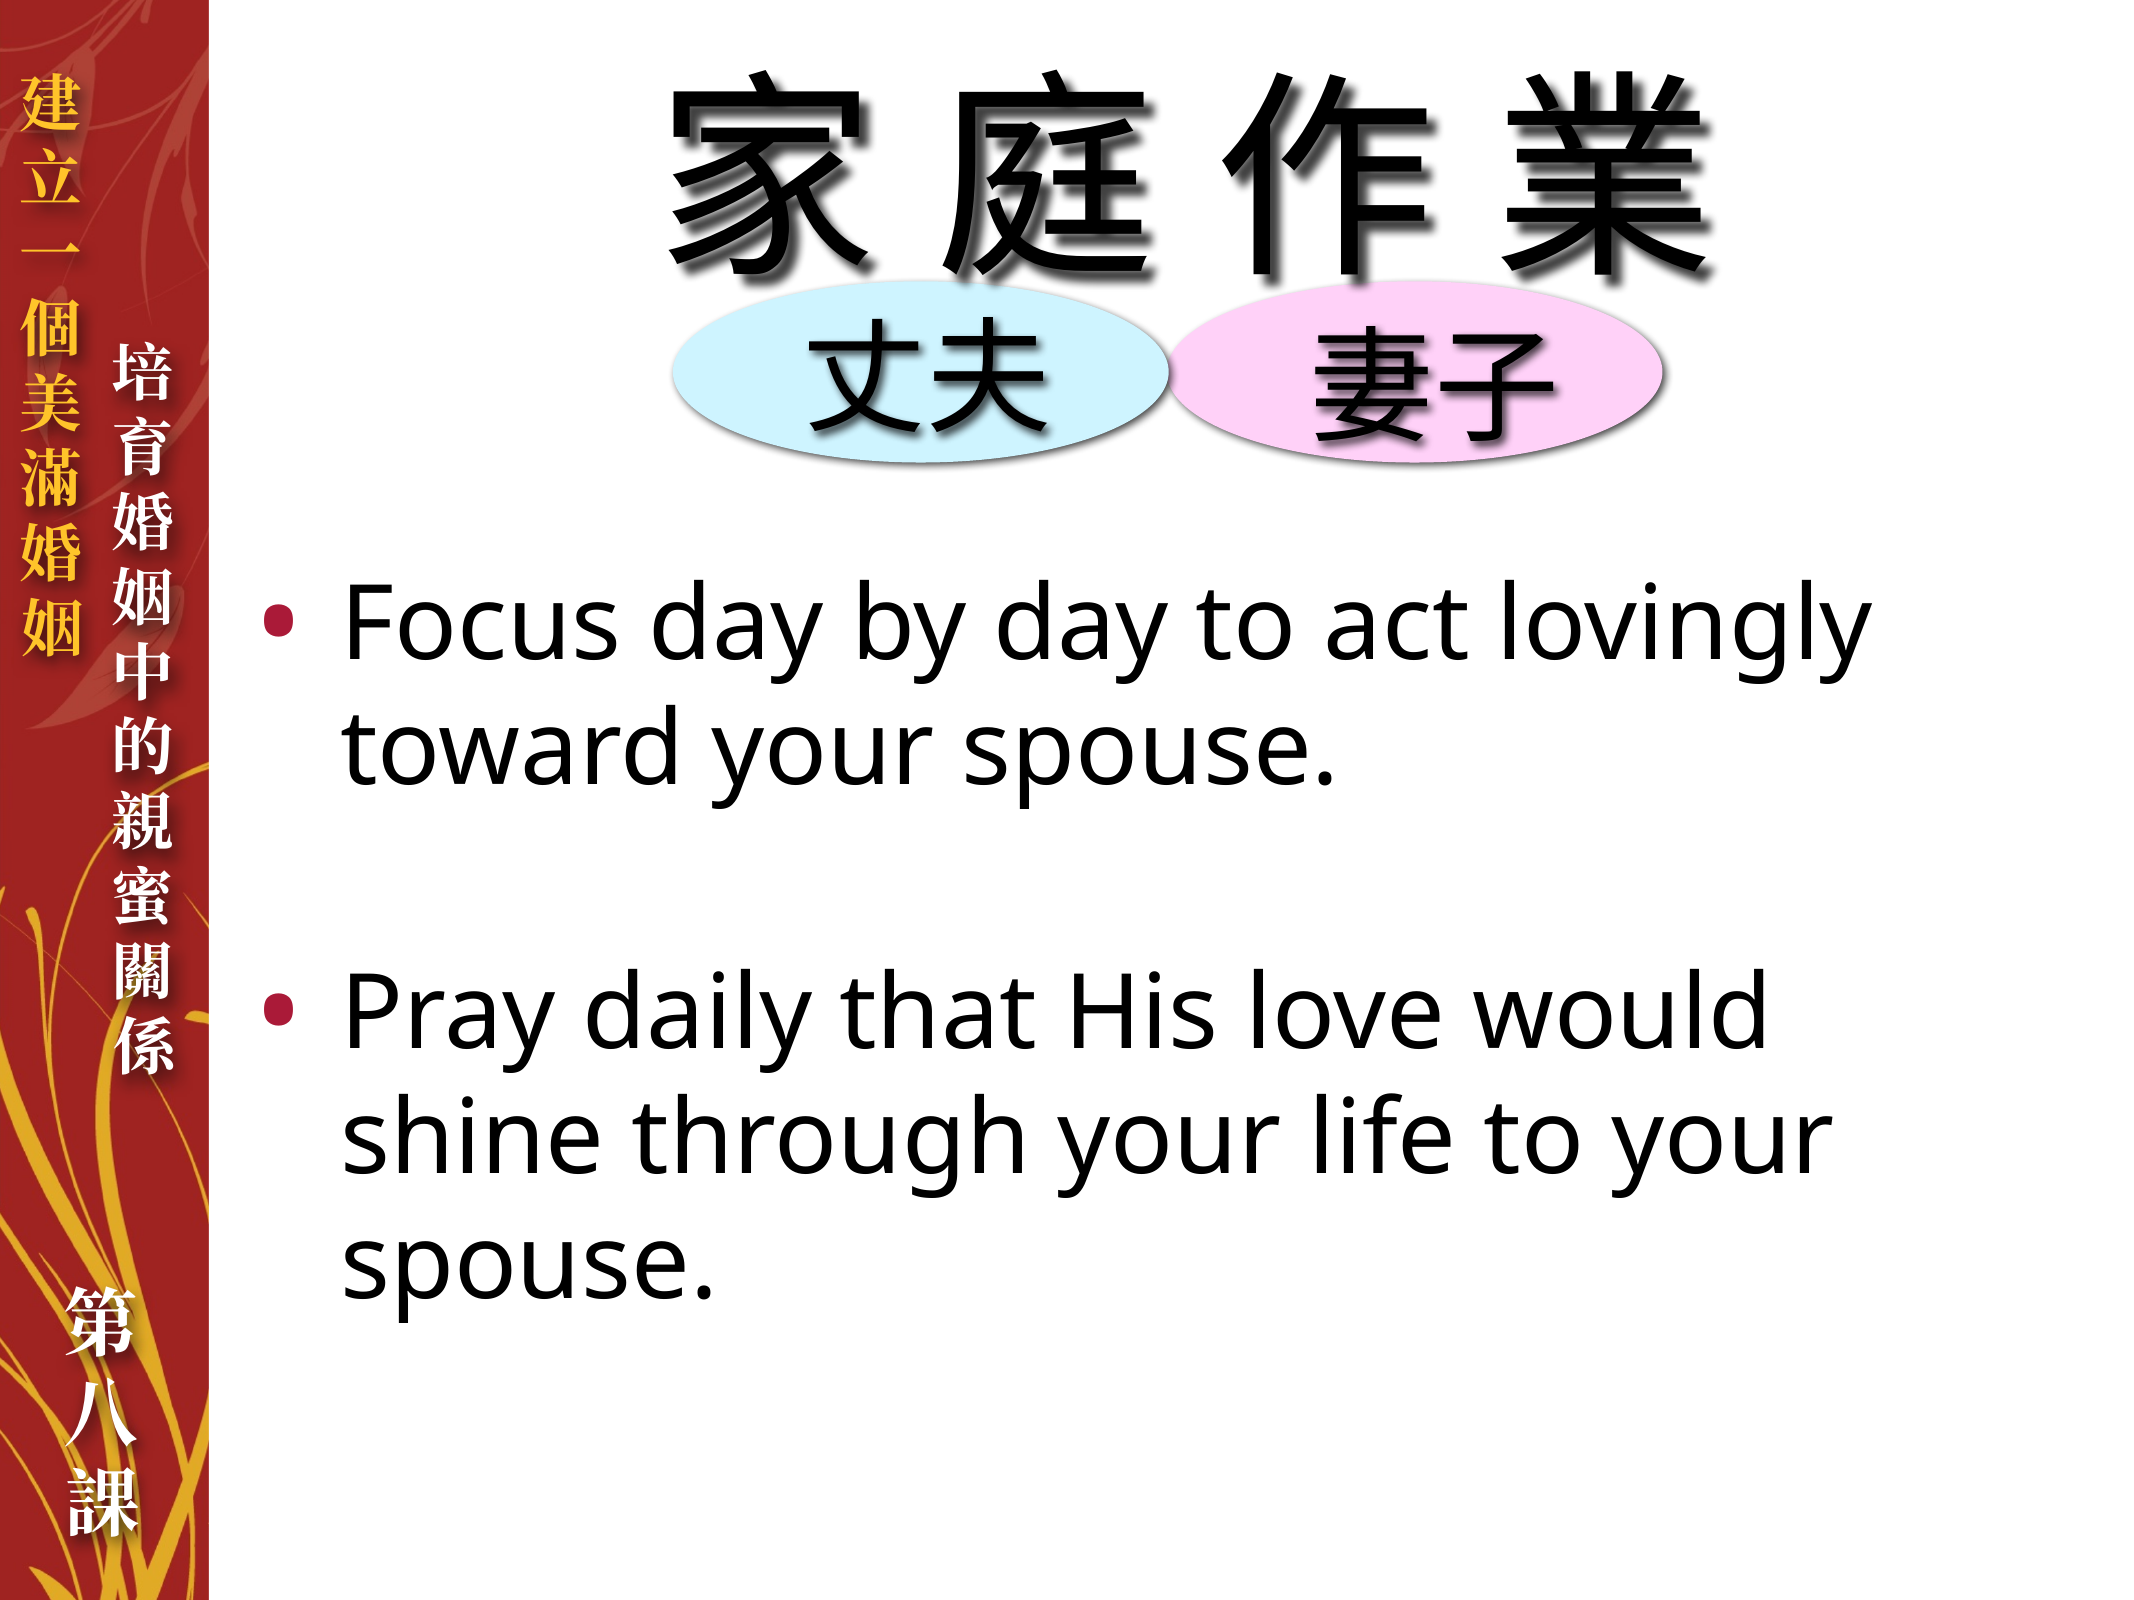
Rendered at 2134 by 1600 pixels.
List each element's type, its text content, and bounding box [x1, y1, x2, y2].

picture [0, 0, 208, 1600]
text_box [672, 281, 1663, 463]
list Focus day by day to act lovingly toward your spouse. Pray daily that His love would shine through your life to your spouse. [245, 449, 1980, 1426]
text_box 家庭作業 [647, 29, 1724, 311]
